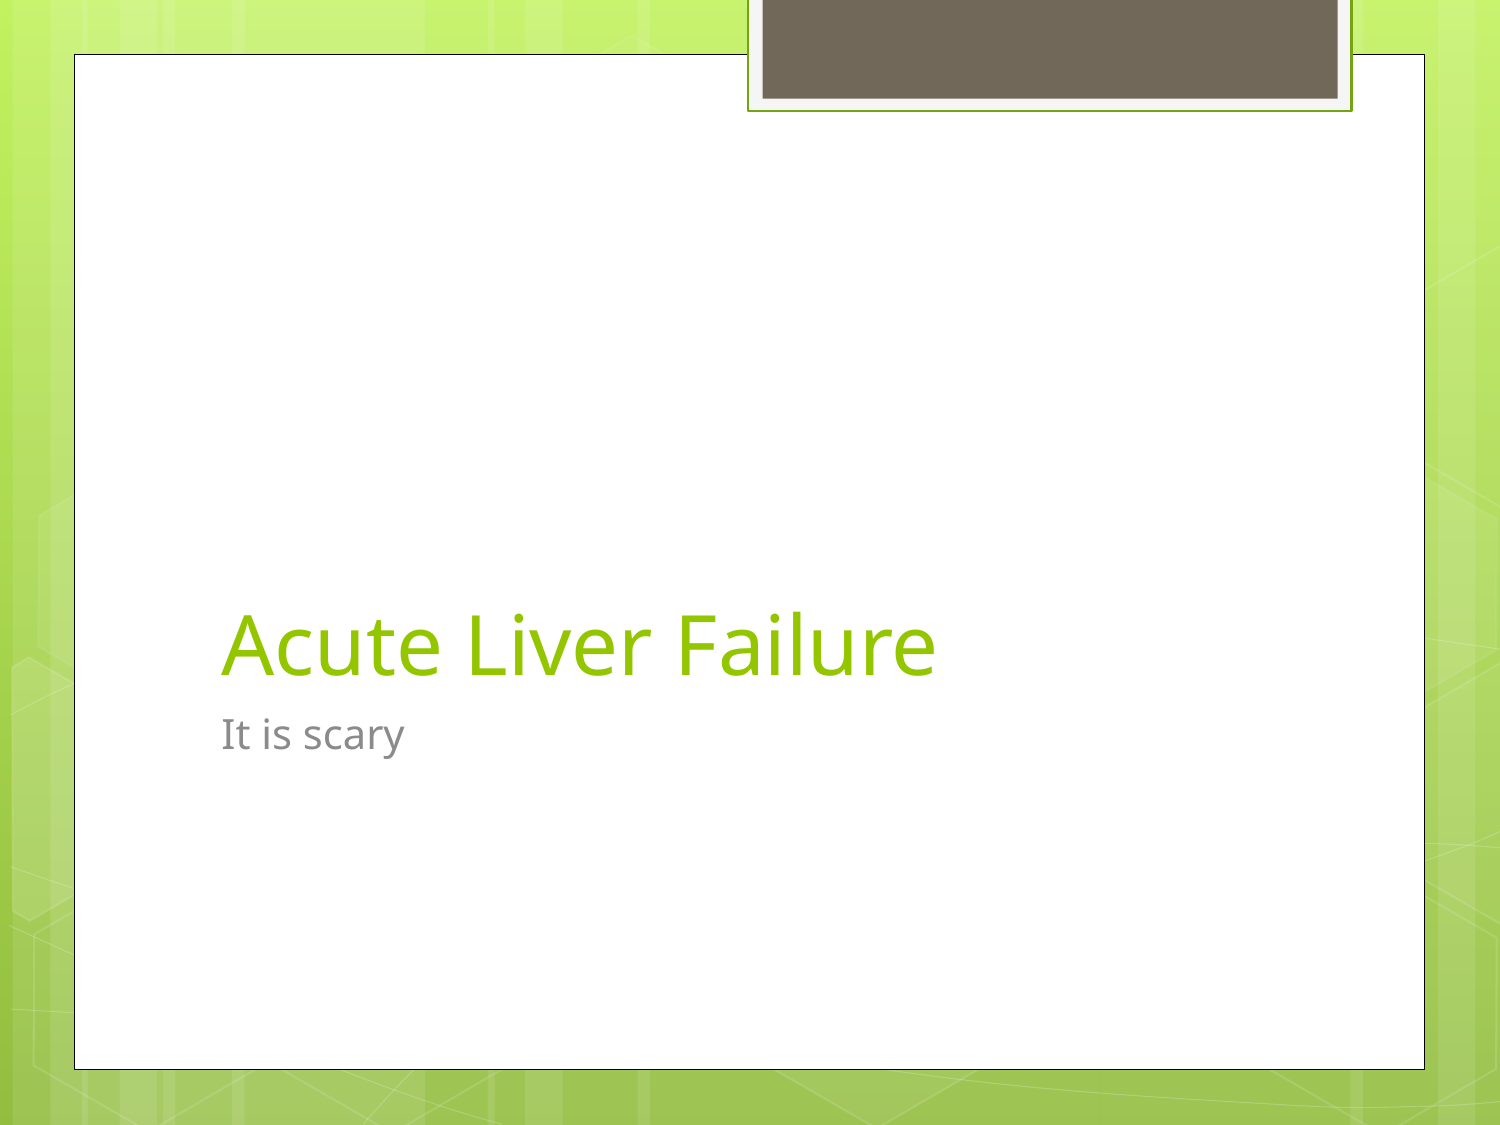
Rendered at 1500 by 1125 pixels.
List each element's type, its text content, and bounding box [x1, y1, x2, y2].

list It is scary [206, 699, 1296, 950]
title Acute Liver Failure [206, 475, 1296, 699]
